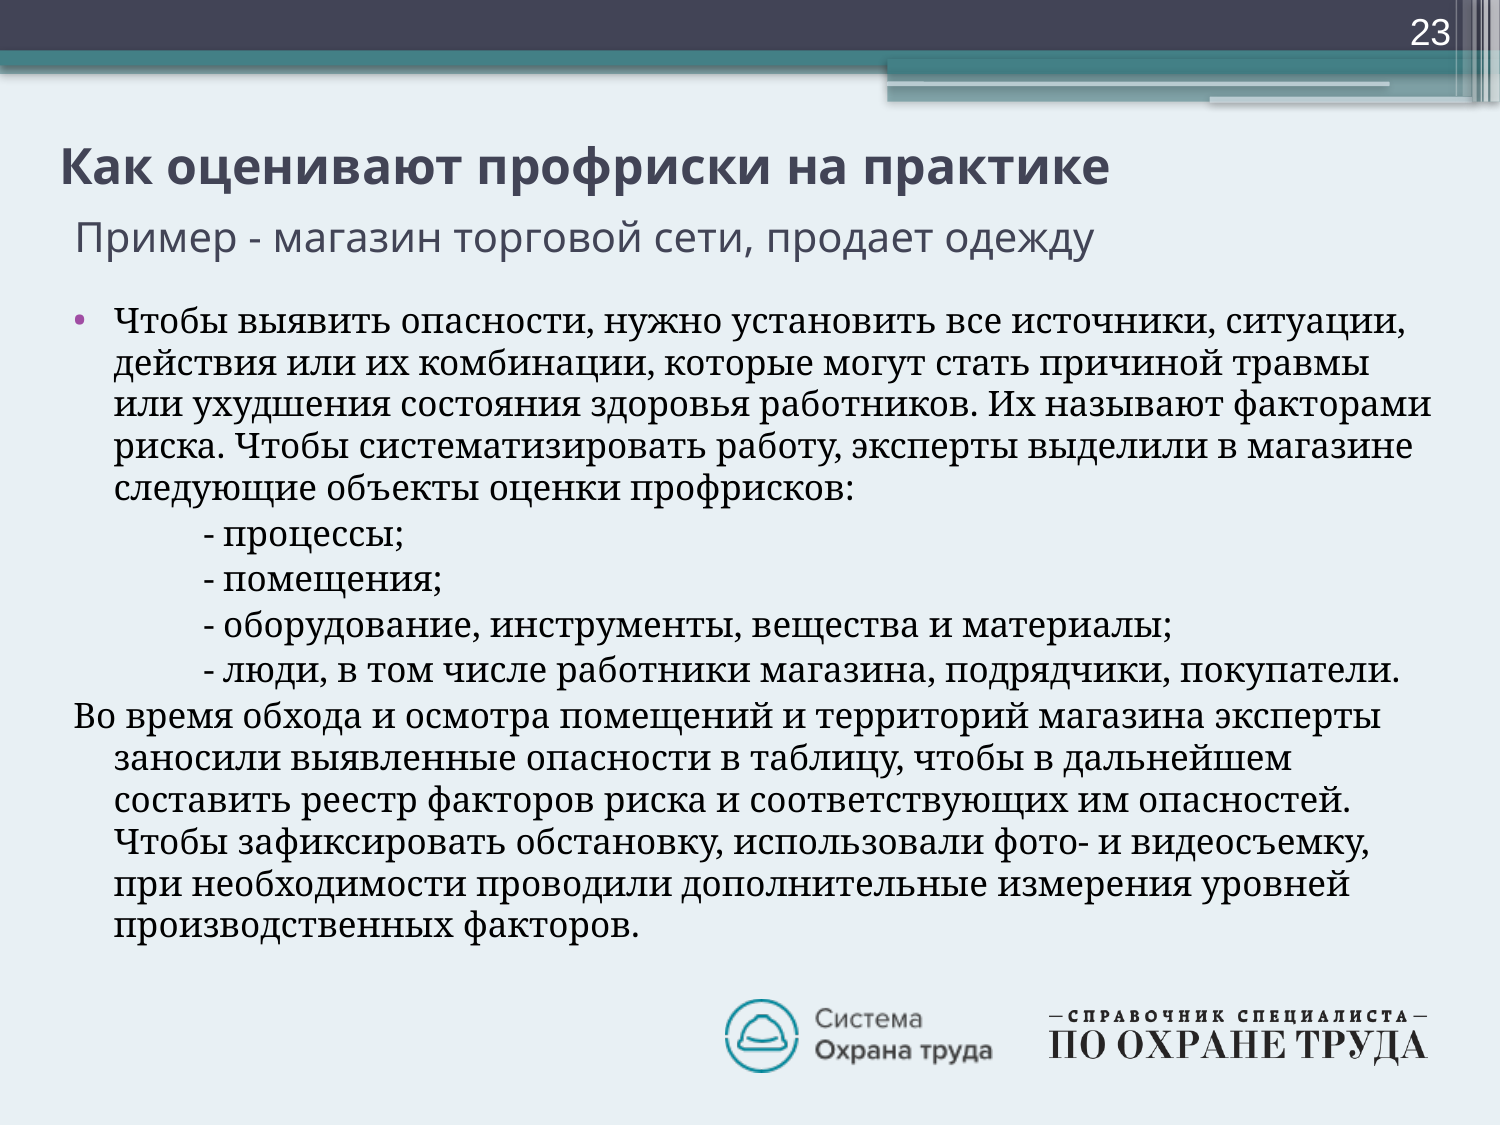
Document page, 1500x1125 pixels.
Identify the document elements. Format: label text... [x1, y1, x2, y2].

picture [1048, 1009, 1428, 1066]
title Как оценивают профриски на практике Пример - магазин торговой сети, продает одежду [44, 114, 1477, 285]
list Чтобы выявить опасности, нужно установить все источники, ситуации, действия или их комбинации, которые могут стать причиной травмы или ухудшения состояния здоровья работников. Их называют факторами риска. Чтобы систематизировать работу, эксперты выделили в магазине следующие объекты оценки профрисков: - процессы; - помещения; - оборудование, инструменты, вещества и материалы; - люди, в том числе работники магазина, подрядчики, покупатели. Во время обхода и осмотра помещений и территорий магазина эксперты заносили выявленные опасности в таблицу, чтобы в дальнейшем составить реестр факторов риска и соответствующих им опасностей. Чтобы зафиксировать обстановку, использовали фото- и видеосъемку, при необходимости проводили дополнительные измерения уровней производственных факторов. [41, 290, 1459, 965]
slide_number 23 [1341, 0, 1466, 61]
picture [725, 999, 993, 1074]
